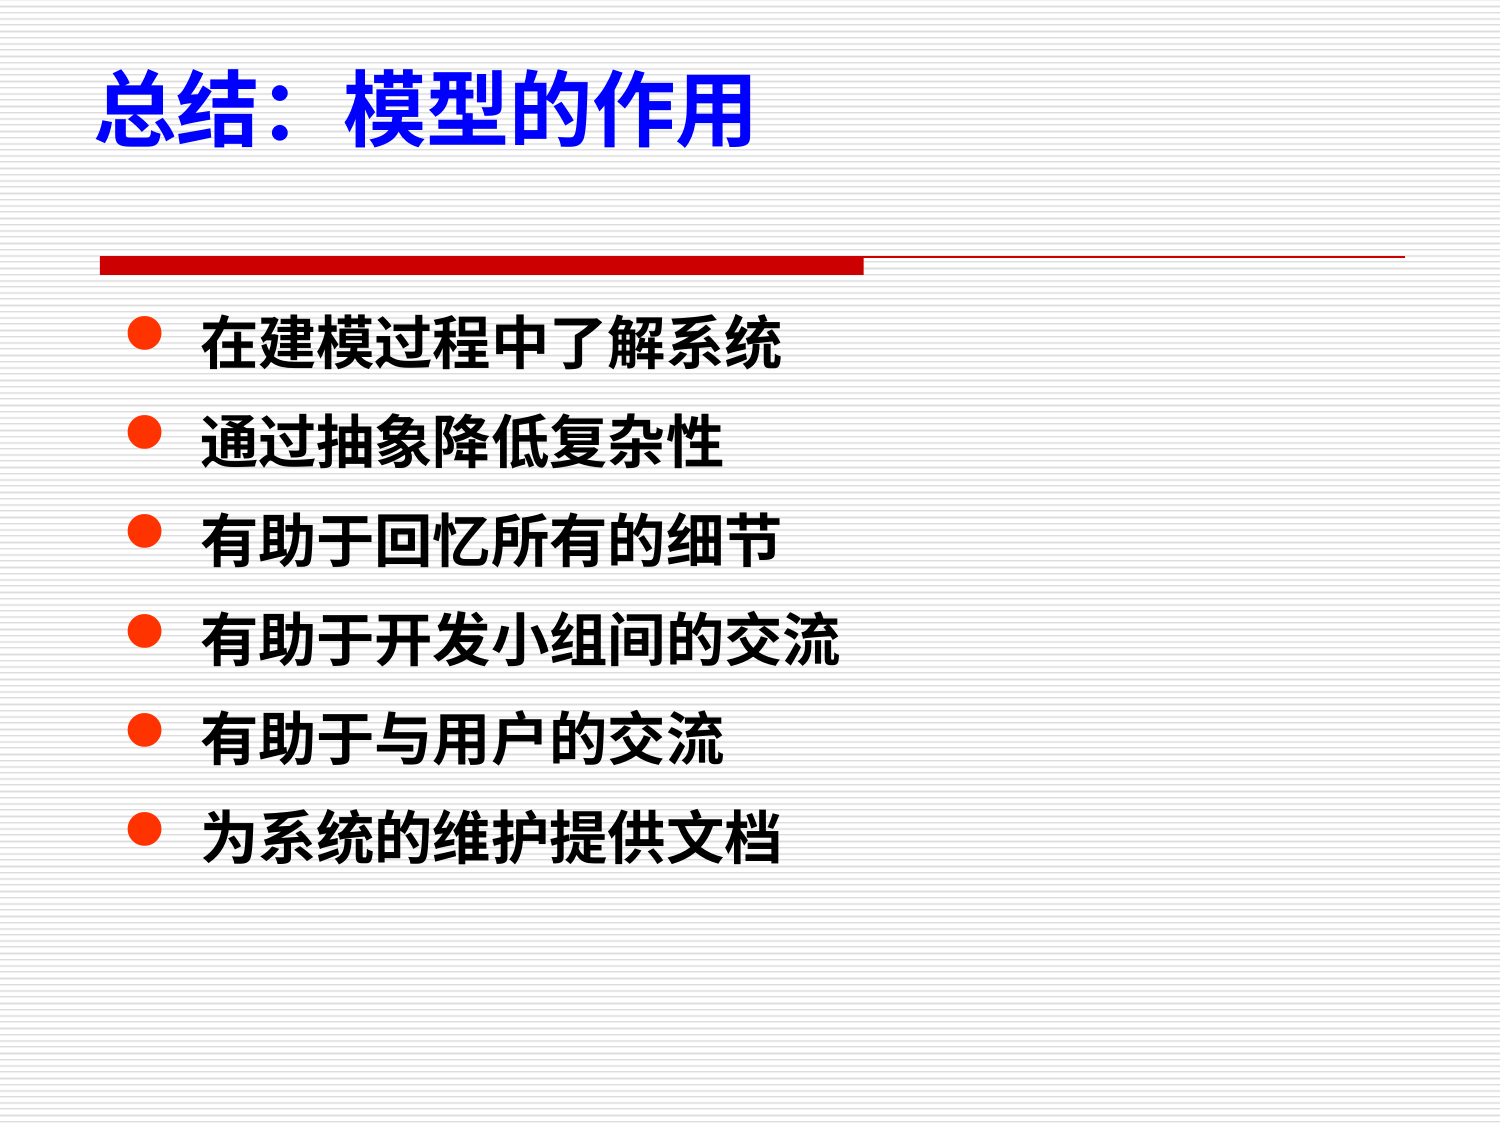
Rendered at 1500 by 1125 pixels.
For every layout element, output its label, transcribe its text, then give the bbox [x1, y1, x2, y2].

picture [0, 0, 1500, 1125]
text_box 在建模过程中了解系统 通过抽象降低复杂性 有助于回忆所有的细节 有助于开发小组间的交流 有助于与用户的交流 为系统的维护提供文档 [107, 298, 1208, 1125]
text_box 总结：模型的作用 [78, 30, 1329, 185]
